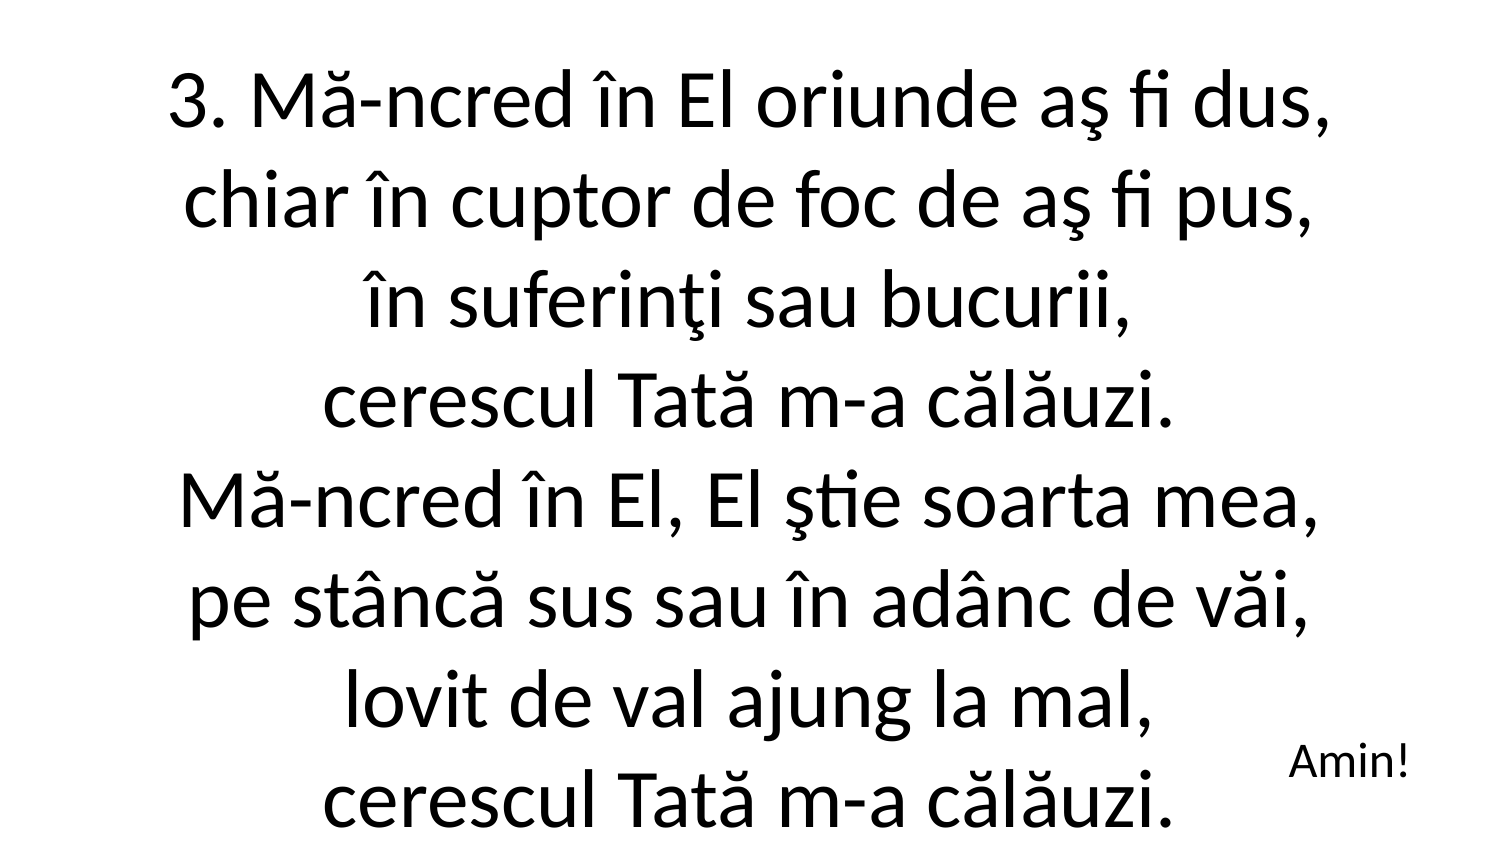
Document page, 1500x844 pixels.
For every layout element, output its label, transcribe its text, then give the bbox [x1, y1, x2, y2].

text_box Amin! [1273, 674, 1427, 795]
text_box 3. Mă-ncred în El oriunde aş fi dus, chiar în cuptor de foc de aş fi pus, în suferinţi sau bucurii, cerescul Tată m-a călăuzi. Mă-ncred în El, El ştie soarta mea, pe stâncă sus sau în adânc de văi, lovit de val ajung la mal, cerescul Tată m-a călăuzi. [151, 0, 1349, 844]
